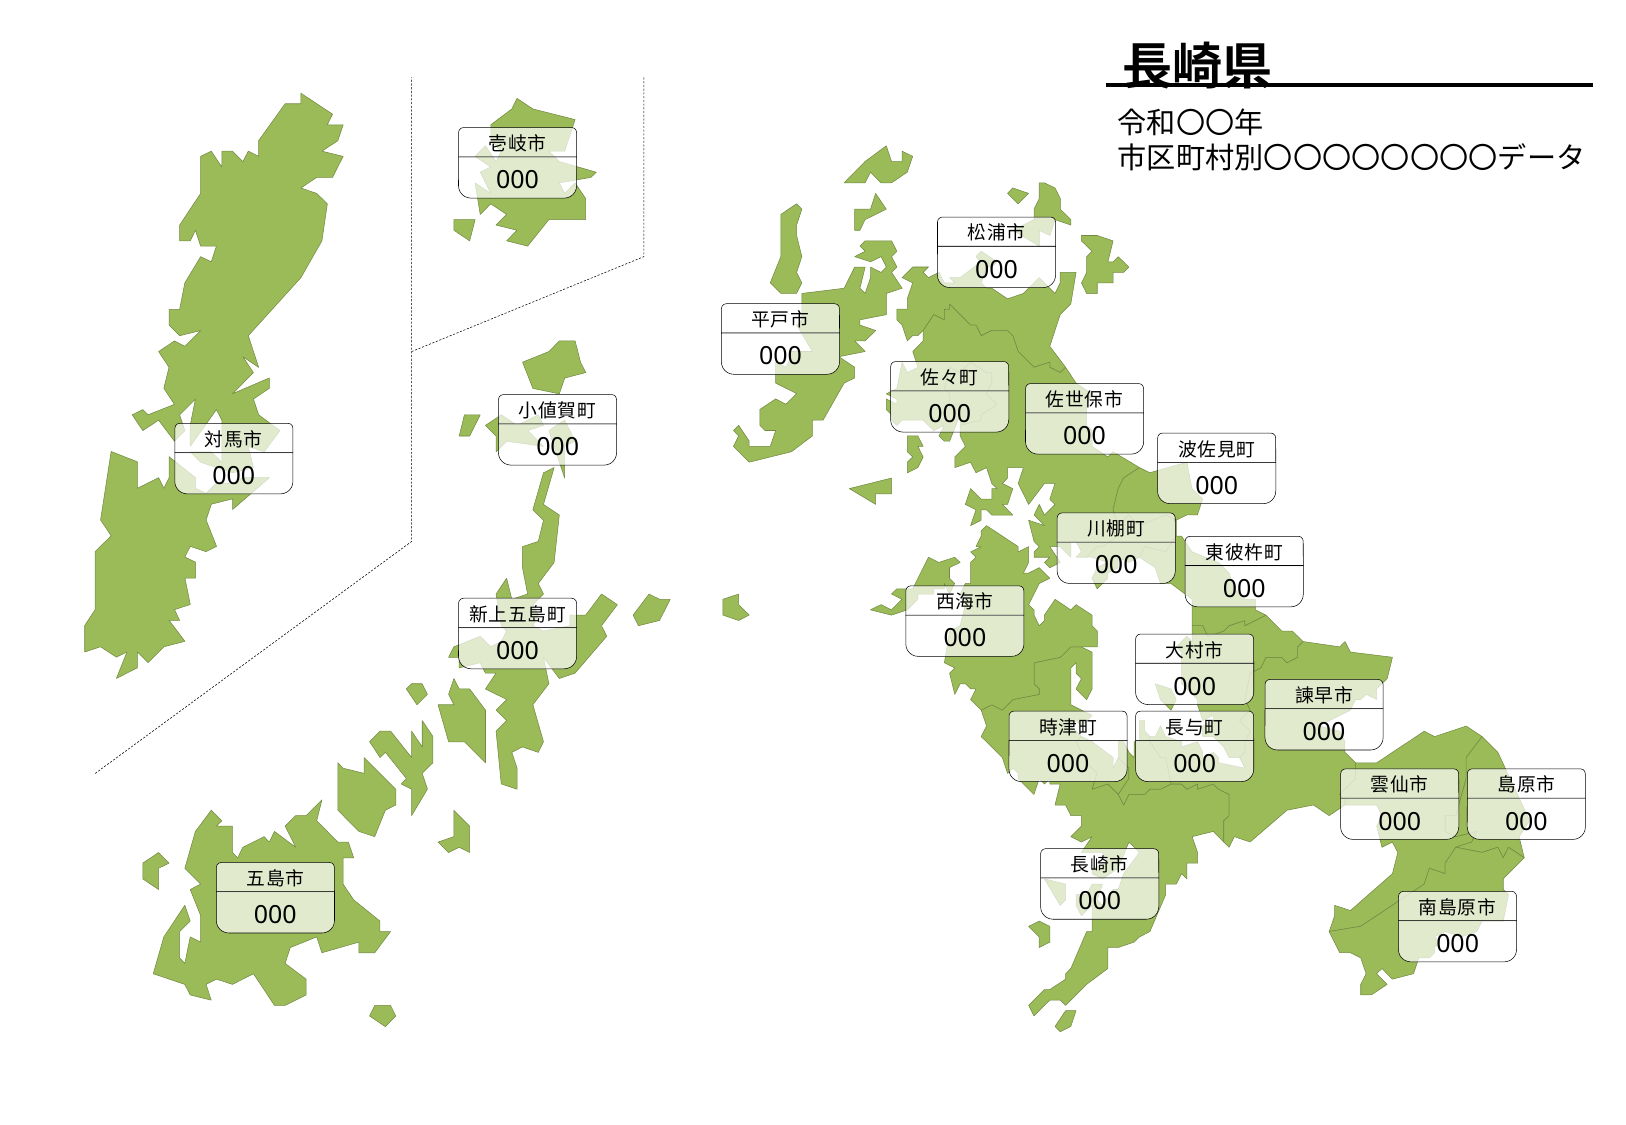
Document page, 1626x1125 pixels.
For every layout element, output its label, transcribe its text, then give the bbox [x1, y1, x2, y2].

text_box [721, 303, 840, 375]
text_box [1184, 536, 1304, 608]
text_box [1264, 679, 1384, 751]
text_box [890, 361, 1009, 433]
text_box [1157, 432, 1276, 504]
text_box 令和〇〇年 市区町村別〇〇〇〇〇〇〇〇データ [1534, 96, 1601, 182]
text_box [1025, 383, 1144, 455]
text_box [1056, 512, 1176, 584]
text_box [458, 598, 577, 670]
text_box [174, 423, 294, 495]
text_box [937, 216, 1056, 288]
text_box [458, 127, 577, 199]
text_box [1340, 768, 1459, 840]
text_box 長崎県 [1107, 27, 1288, 75]
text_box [1398, 891, 1517, 963]
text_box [1467, 768, 1586, 840]
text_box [216, 862, 335, 934]
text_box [905, 585, 1025, 657]
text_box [1135, 710, 1254, 782]
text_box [1135, 633, 1254, 705]
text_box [1040, 848, 1159, 920]
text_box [498, 394, 617, 466]
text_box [84, 77, 1530, 1032]
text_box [1008, 710, 1128, 782]
